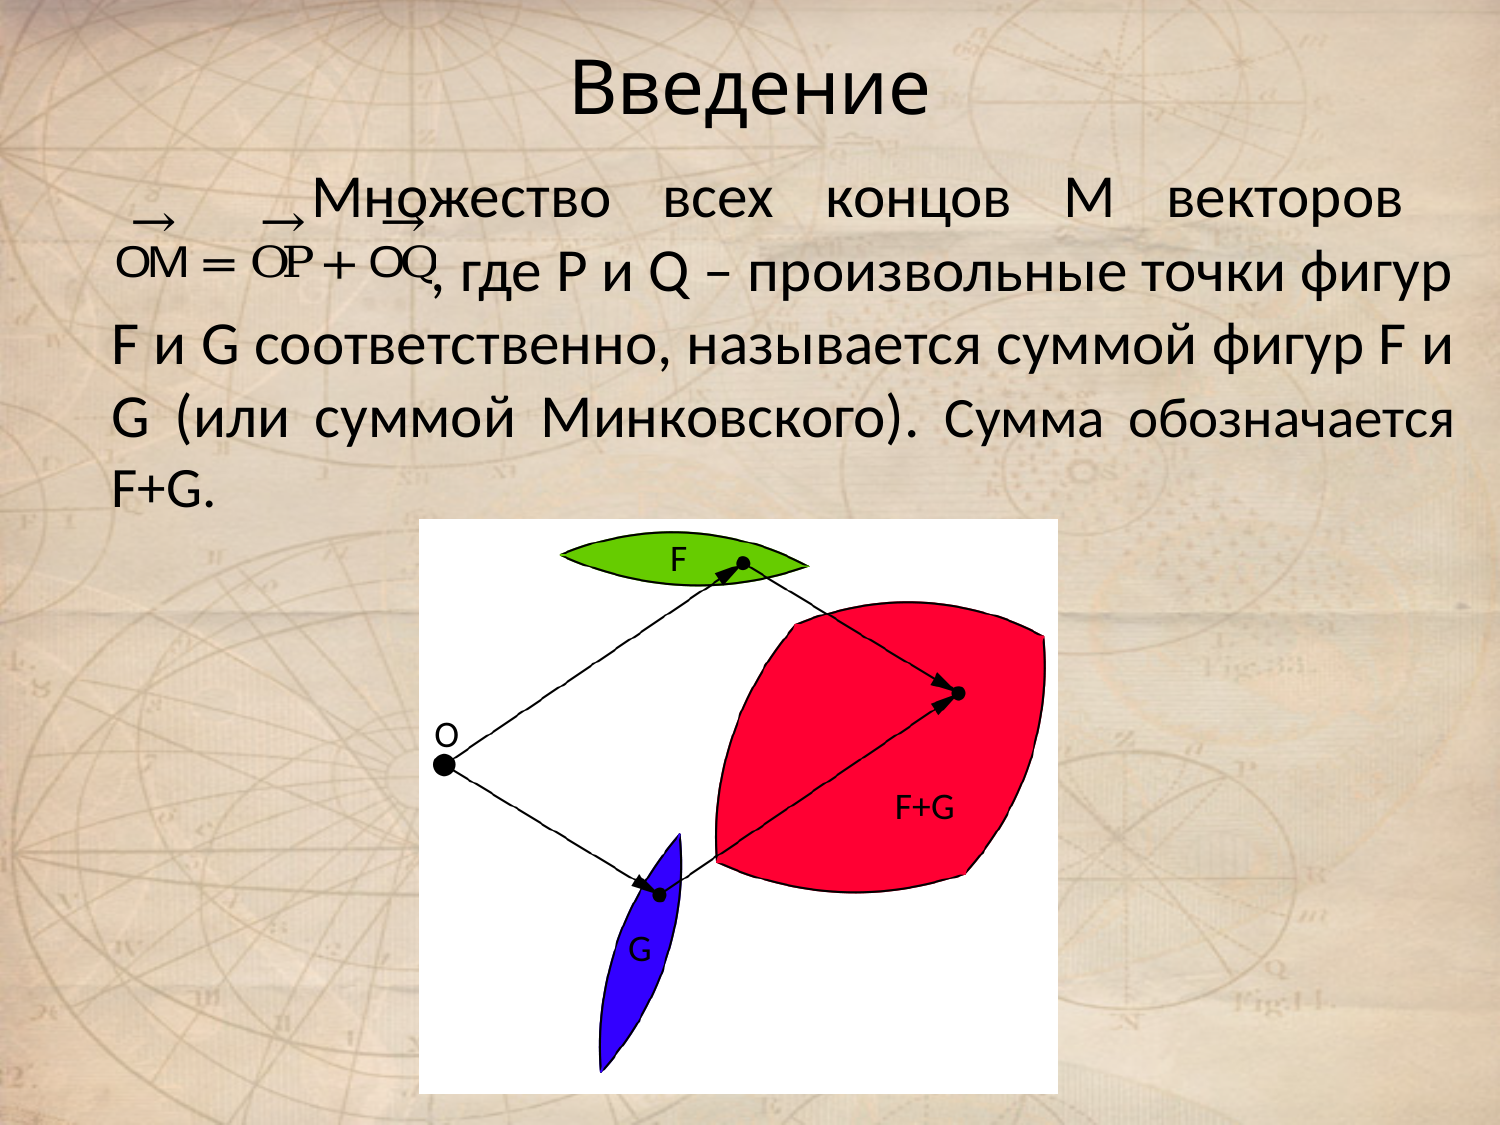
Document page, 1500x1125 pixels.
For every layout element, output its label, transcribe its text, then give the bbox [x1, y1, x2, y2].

picture [418, 518, 1058, 1095]
title Введение [501, 30, 999, 138]
picture [100, 207, 436, 291]
list Множество всех концов М векторов , где Р и Q – произвольные точки фигур F и G соответственно, называется суммой фигур F и G (или суммой Минковского). Сумма обозначается F+G. [41, 149, 1471, 528]
